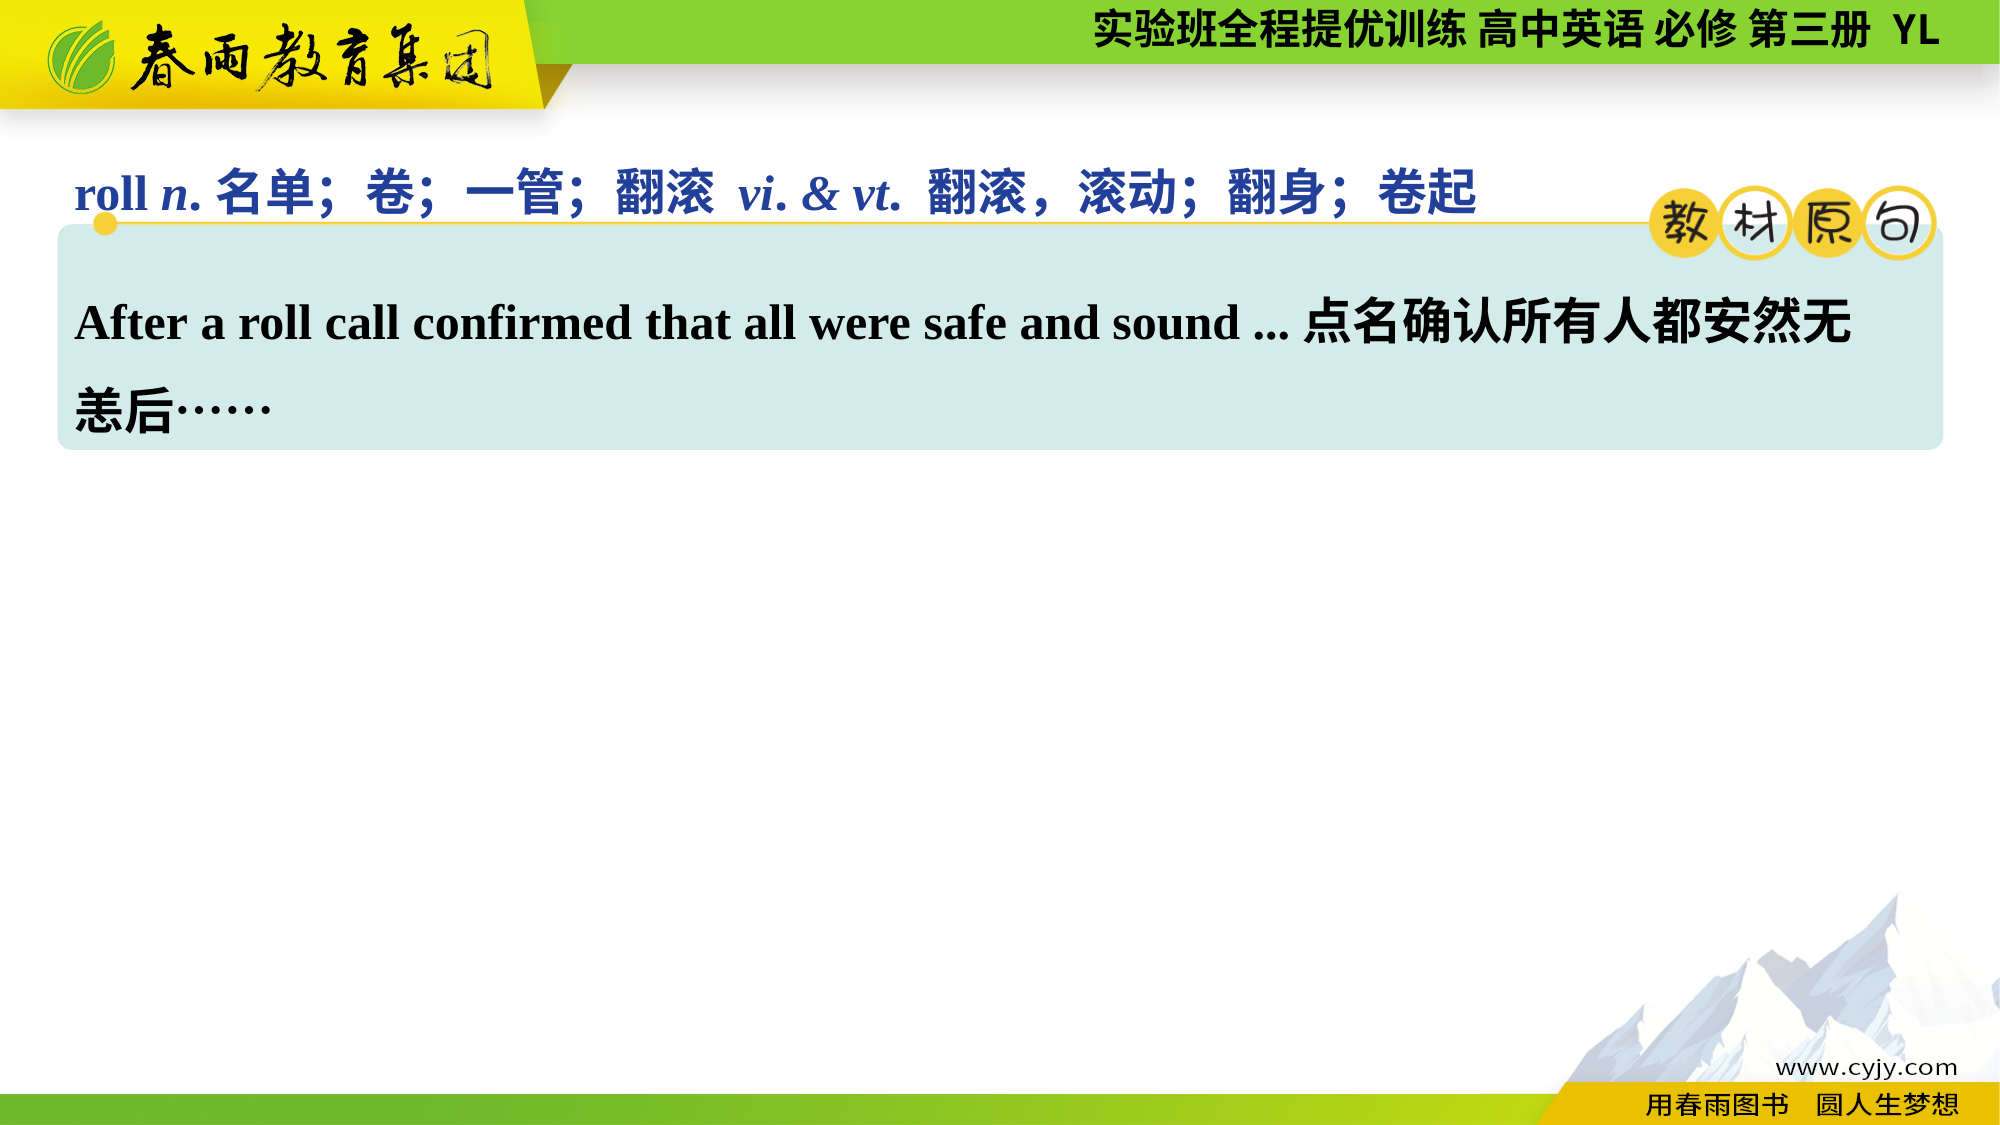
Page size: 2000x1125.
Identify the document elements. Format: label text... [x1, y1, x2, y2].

list roll n.名单；卷；一管；翻滚 vi. & vt. 翻滚，滚动；翻身；卷起 After a roll call confirmed that all were safe and sound ...点名确认所有人都安然无 恙后…… [59, 122, 1944, 450]
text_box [87, 176, 1938, 263]
picture [0, 0, 2000, 1125]
